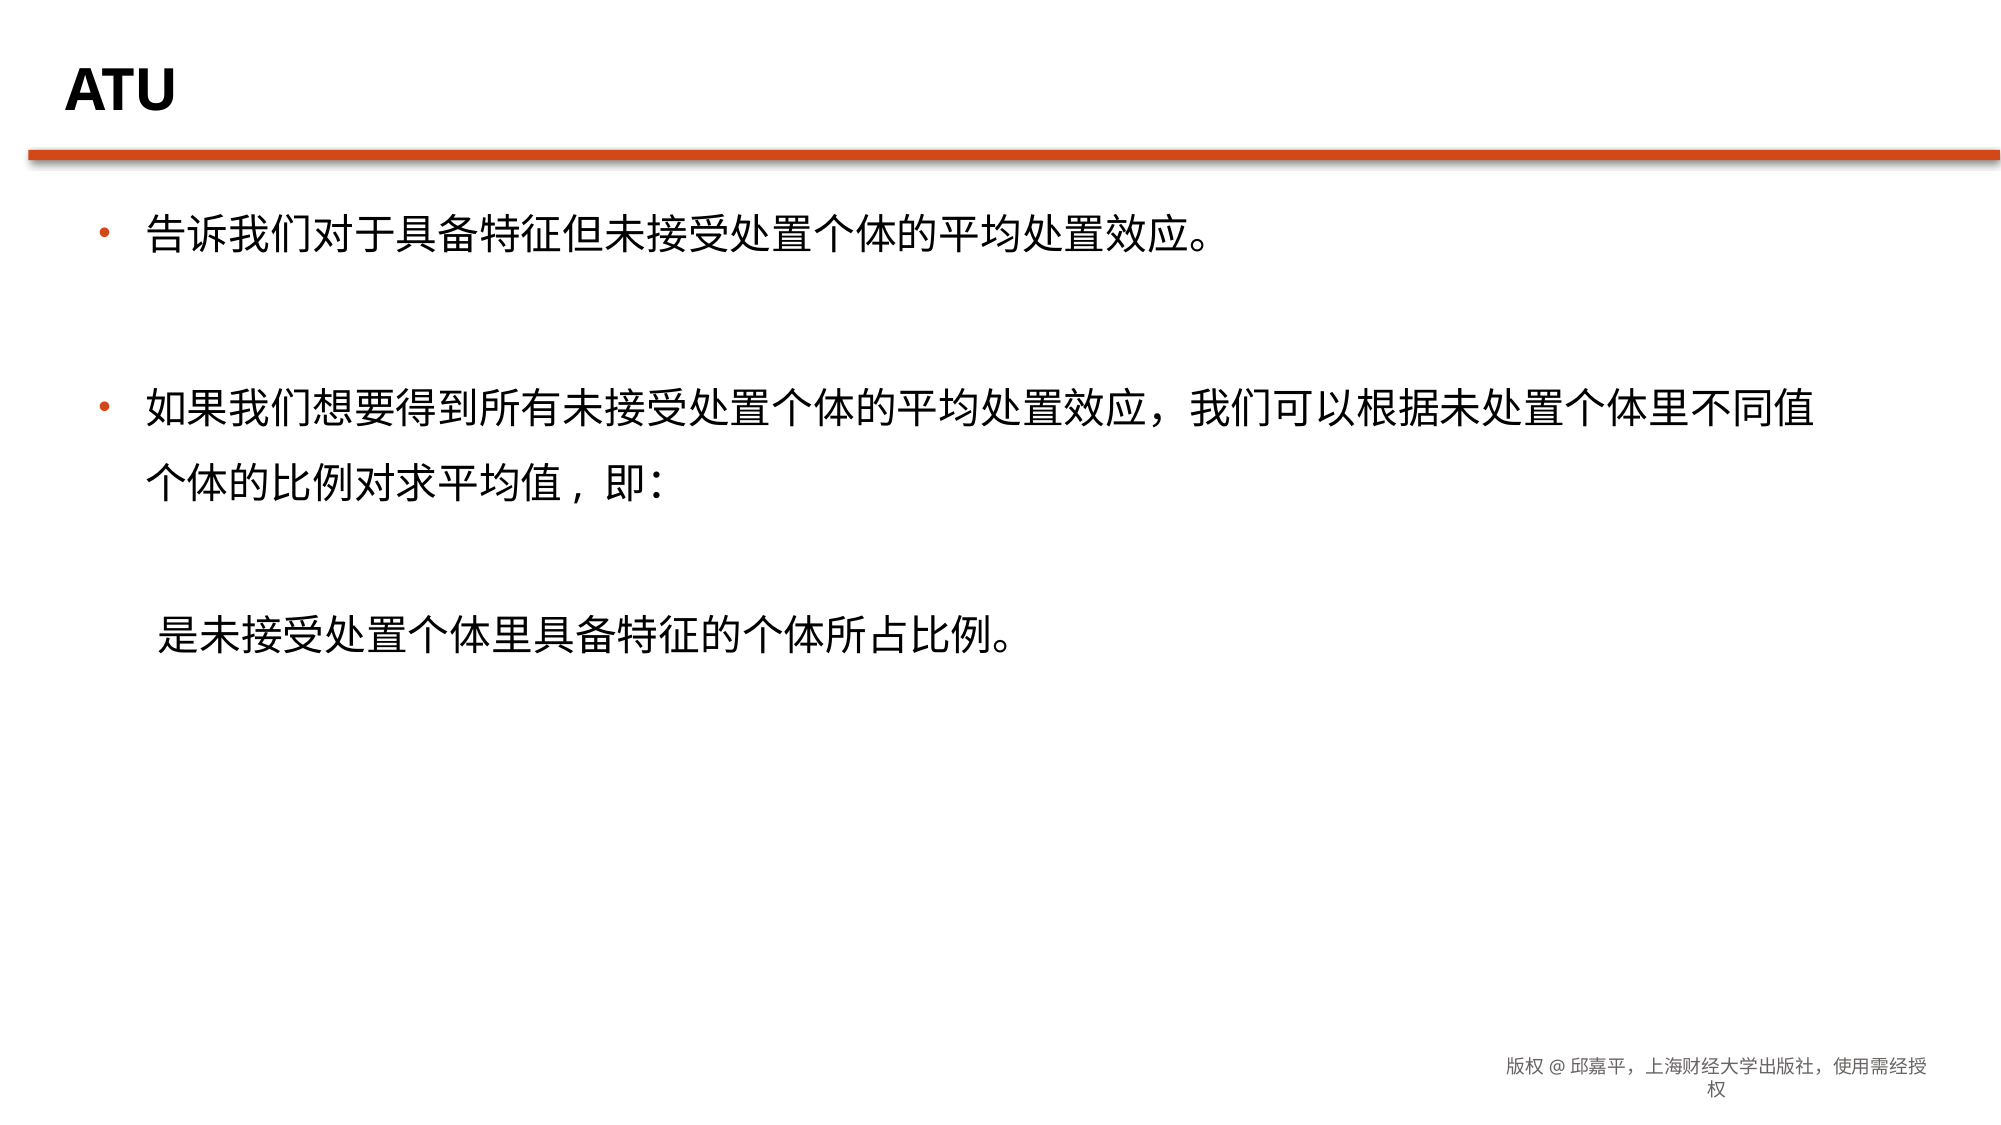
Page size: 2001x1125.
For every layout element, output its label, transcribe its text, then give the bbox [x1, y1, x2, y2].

footer 版权@邱嘉平，上海财经大学出版社，使用需经授权 [1483, 1046, 1950, 1109]
title ATU [50, 50, 1825, 138]
